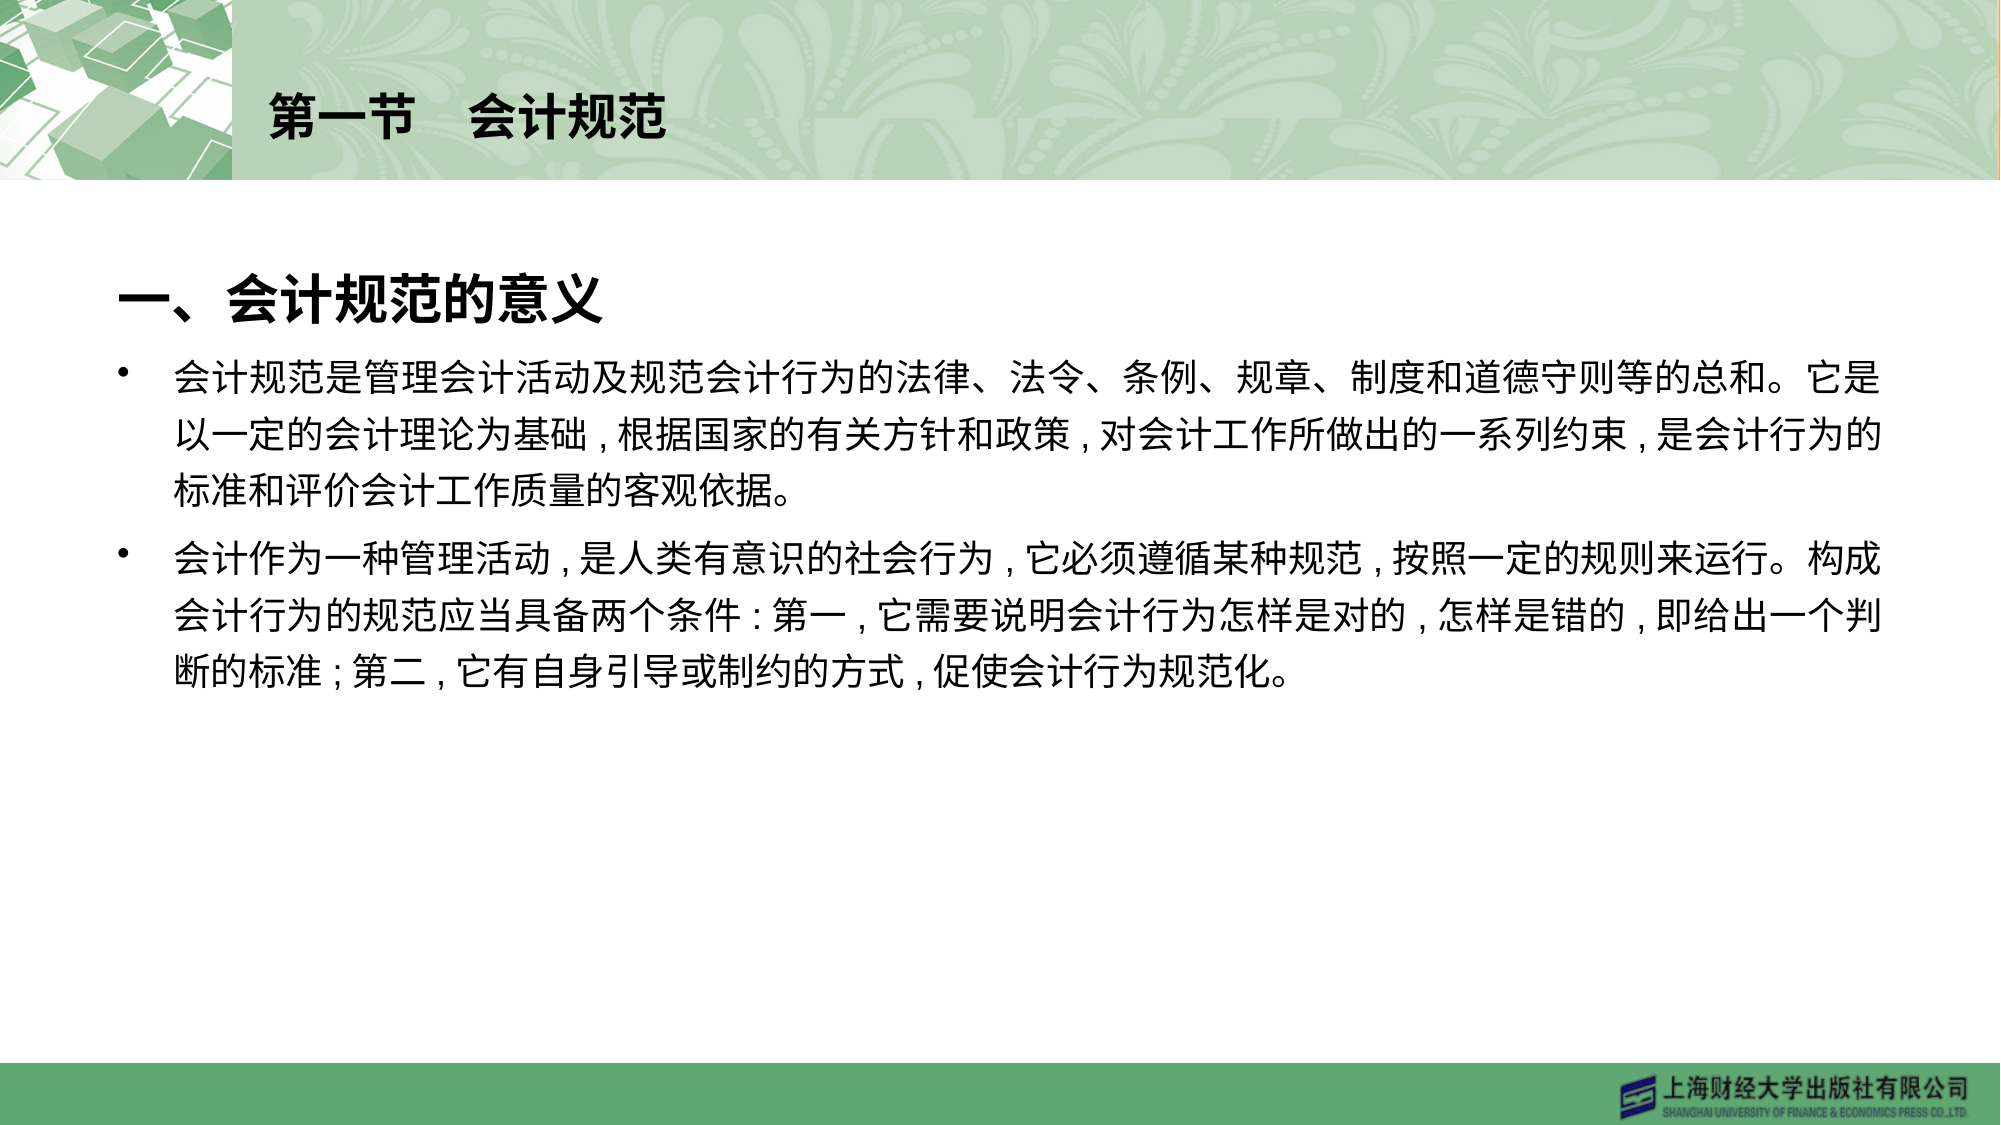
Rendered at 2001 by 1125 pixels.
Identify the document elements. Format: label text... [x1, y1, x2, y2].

list 一、会计规范的意义 会计规范是管理会计活动及规范会计行为的法律、法令、条例、规章、制度和道德守则等的总和。它是以一定的会计理论为基础,根据国家的有关方针和政策,对会计工作所做出的一系列约束,是会计行为的标准和评价会计工作质量的客观依据。 会计作为一种管理活动,是人类有意识的社会行为,它必须遵循某种规范,按照一定的规则来运行。构成会计行为的规范应当具备两个条件:第一,它需要说明会计行为怎样是对的,怎样是错的,即给出一个判断的标准;第二,它有自身引导或制约的方式,促使会计行为规范化。 [102, 241, 1898, 1065]
title 第一节 会计规范 [252, 64, 1609, 168]
picture [0, 0, 2001, 1125]
